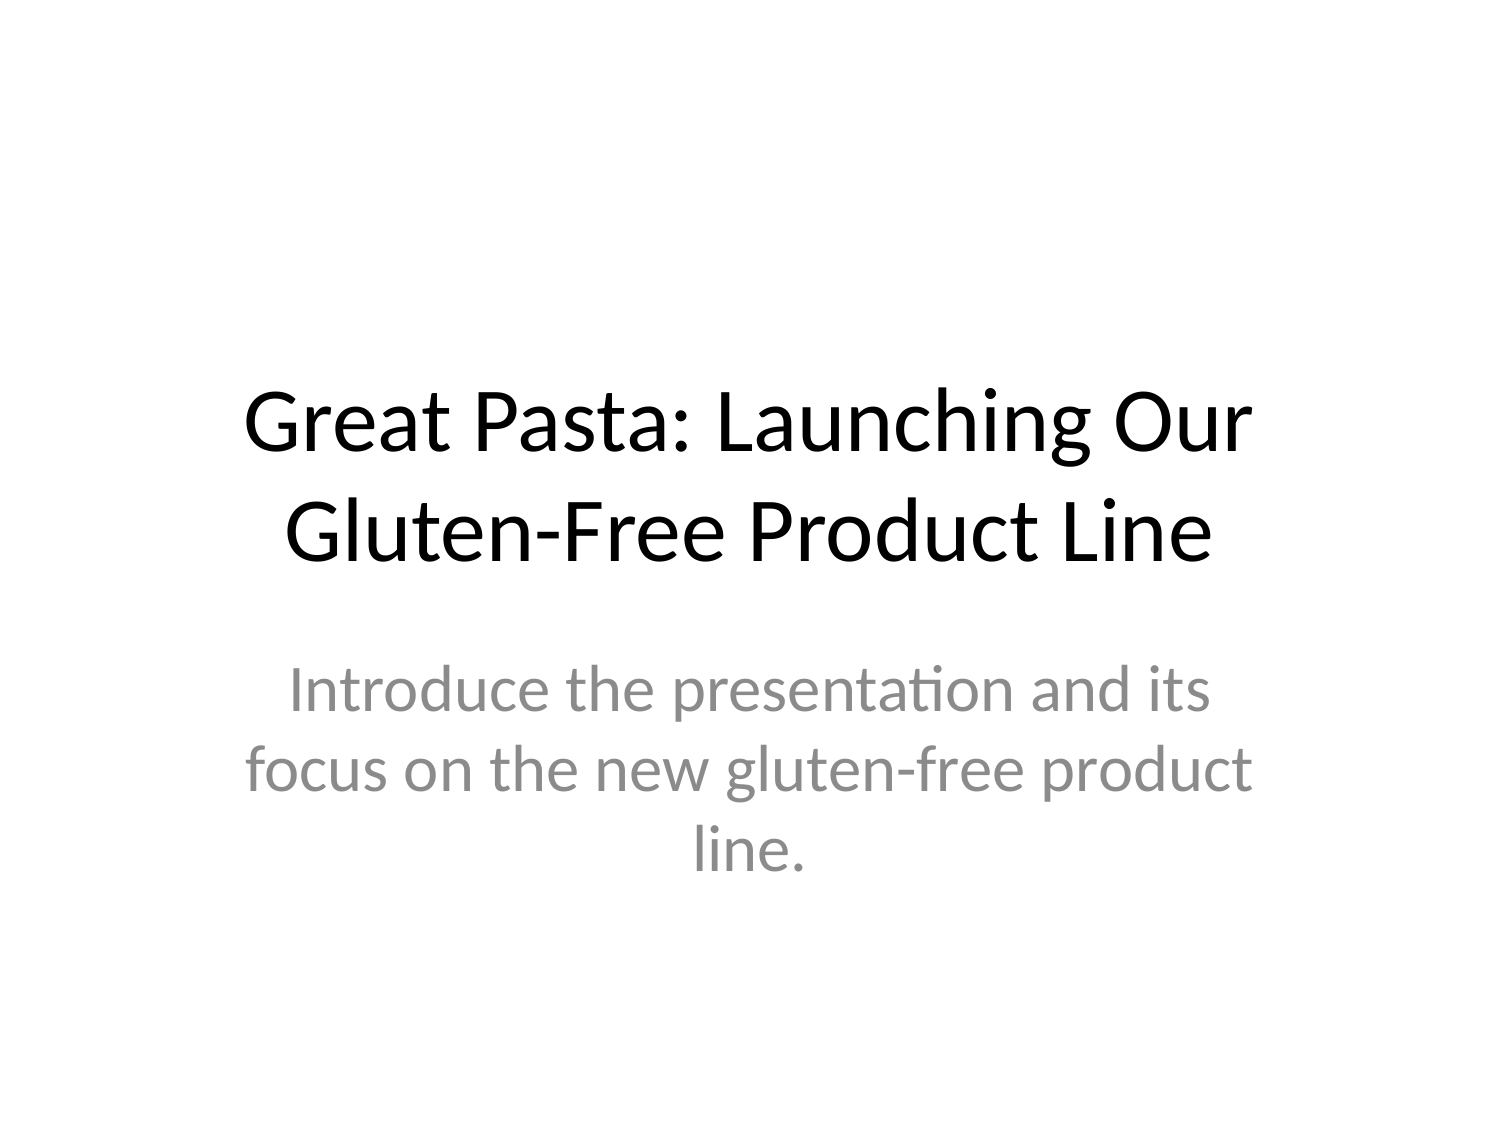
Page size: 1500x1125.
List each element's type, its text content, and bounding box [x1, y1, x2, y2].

title Great Pasta: Launching Our Gluten-Free Product Line [112, 349, 1388, 591]
subtitle Introduce the presentation and its focus on the new gluten-free product line. [225, 637, 1275, 925]
